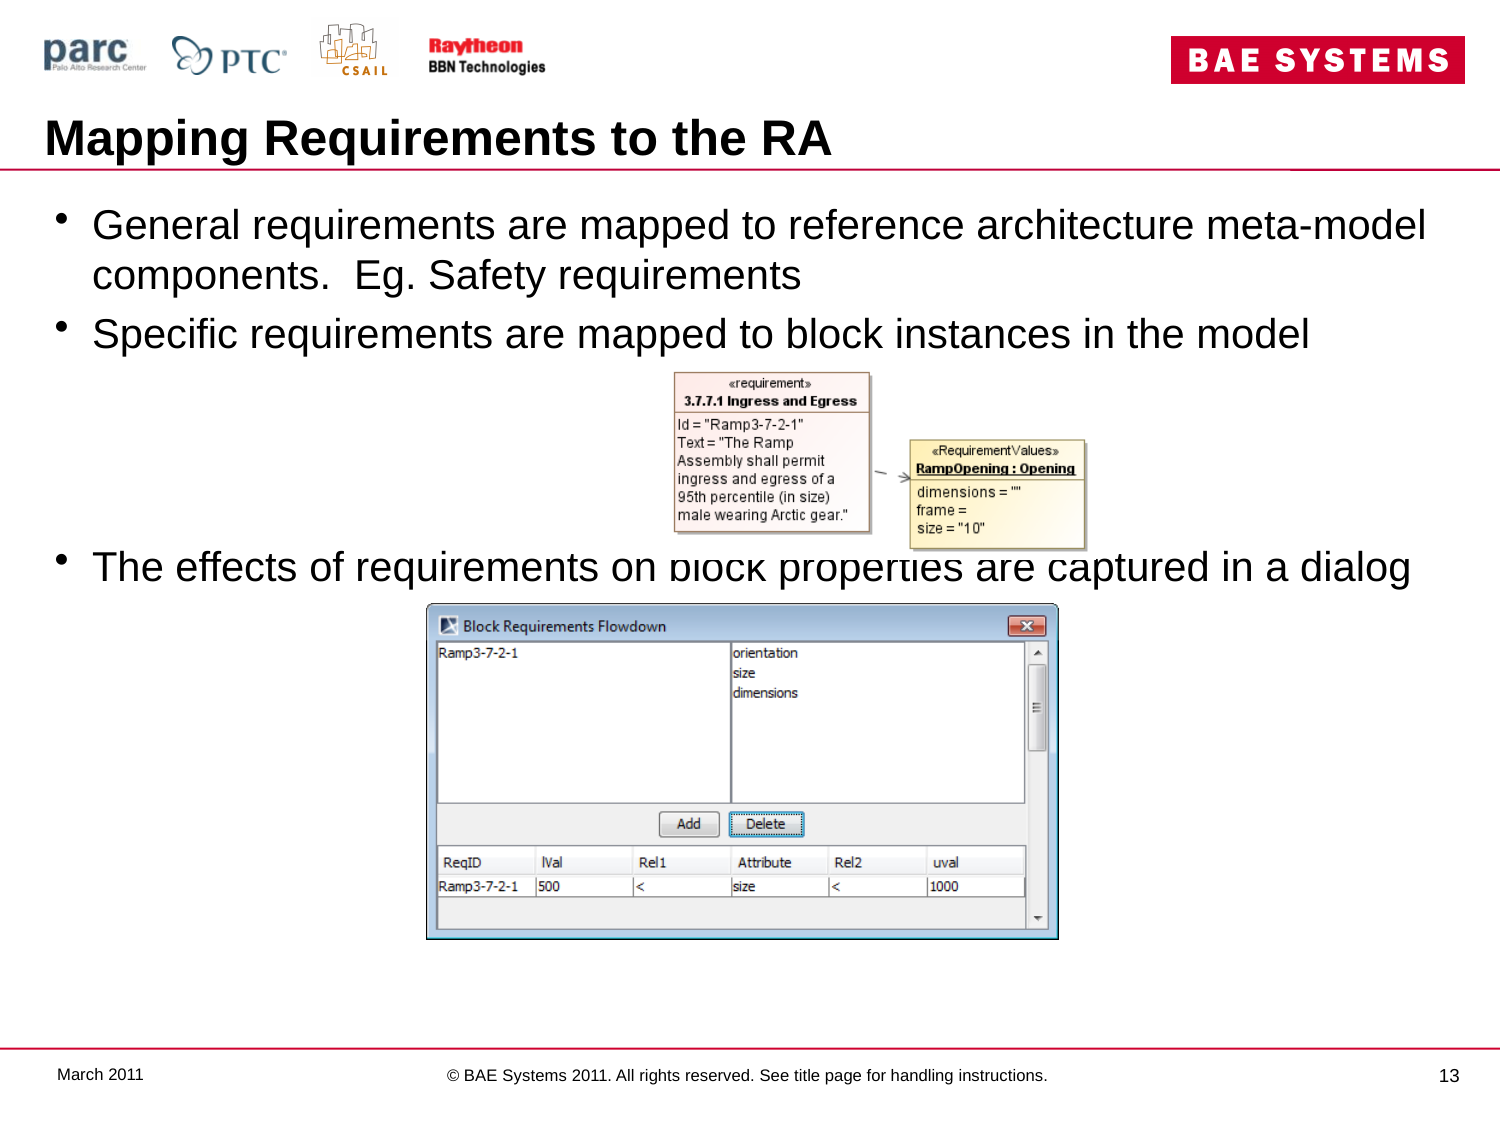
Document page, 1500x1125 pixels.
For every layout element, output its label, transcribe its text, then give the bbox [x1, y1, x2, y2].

picture [172, 36, 287, 73]
picture [425, 602, 1060, 940]
picture [423, 30, 551, 73]
footer © BAE Systems 2011. All rights reserved. See title page for handling instructions. [374, 1057, 1122, 1112]
picture [44, 39, 147, 71]
slide_number 13 [1124, 1055, 1476, 1109]
title Mapping Requirements to the RA [44, 73, 1405, 168]
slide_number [41, 1055, 393, 1112]
list General requirements are mapped to reference architecture meta-model components. Eg. Safety requirements Specific requirements are mapped to block instances in the model The effects of requirements on block properties are captured in a dialog [39, 190, 1459, 1038]
picture [661, 359, 1096, 560]
picture [1171, 36, 1465, 84]
picture [311, 17, 399, 73]
